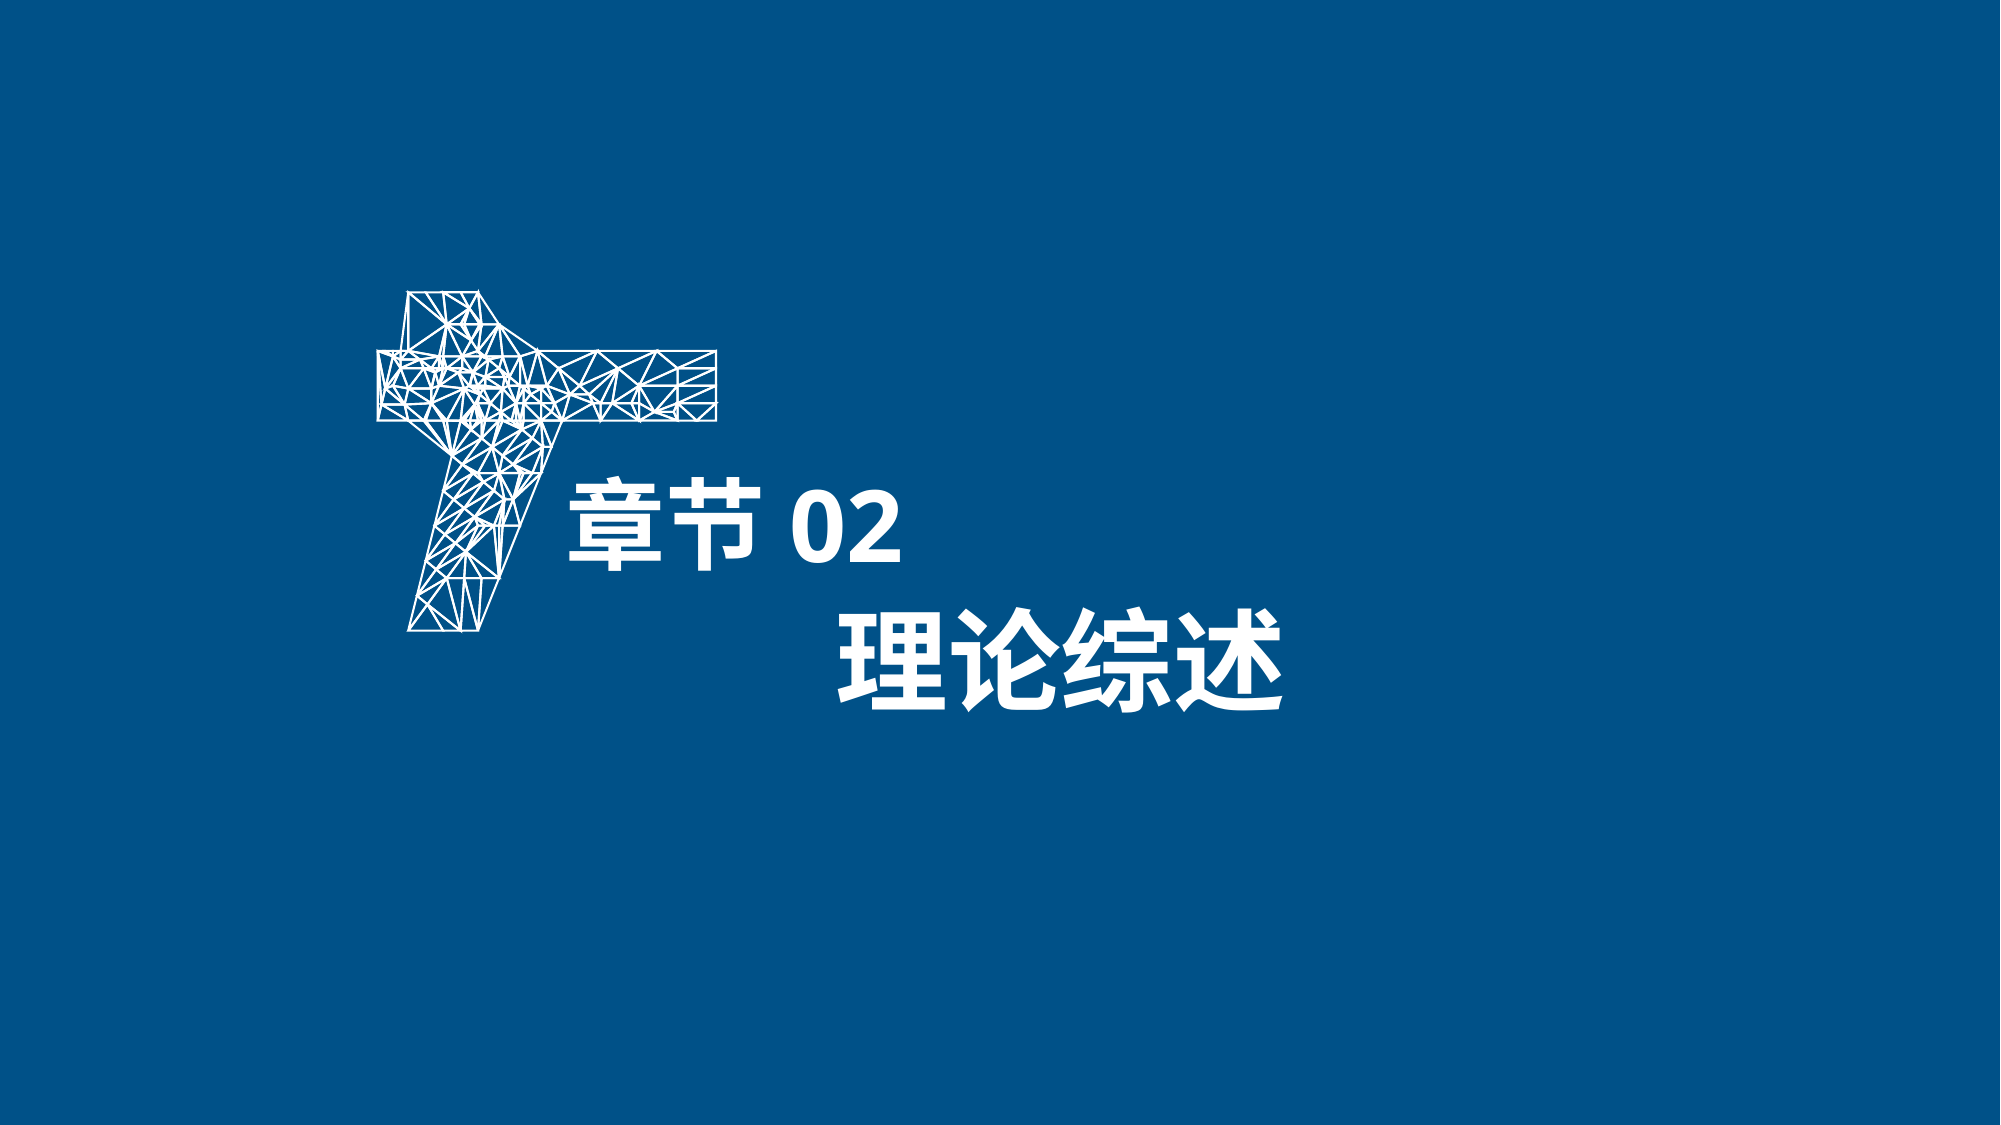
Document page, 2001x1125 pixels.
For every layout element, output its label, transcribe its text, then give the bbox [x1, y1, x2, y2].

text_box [377, 292, 717, 631]
text_box 理论综述 [820, 583, 1301, 734]
text_box 章节02 [717, 454, 920, 590]
